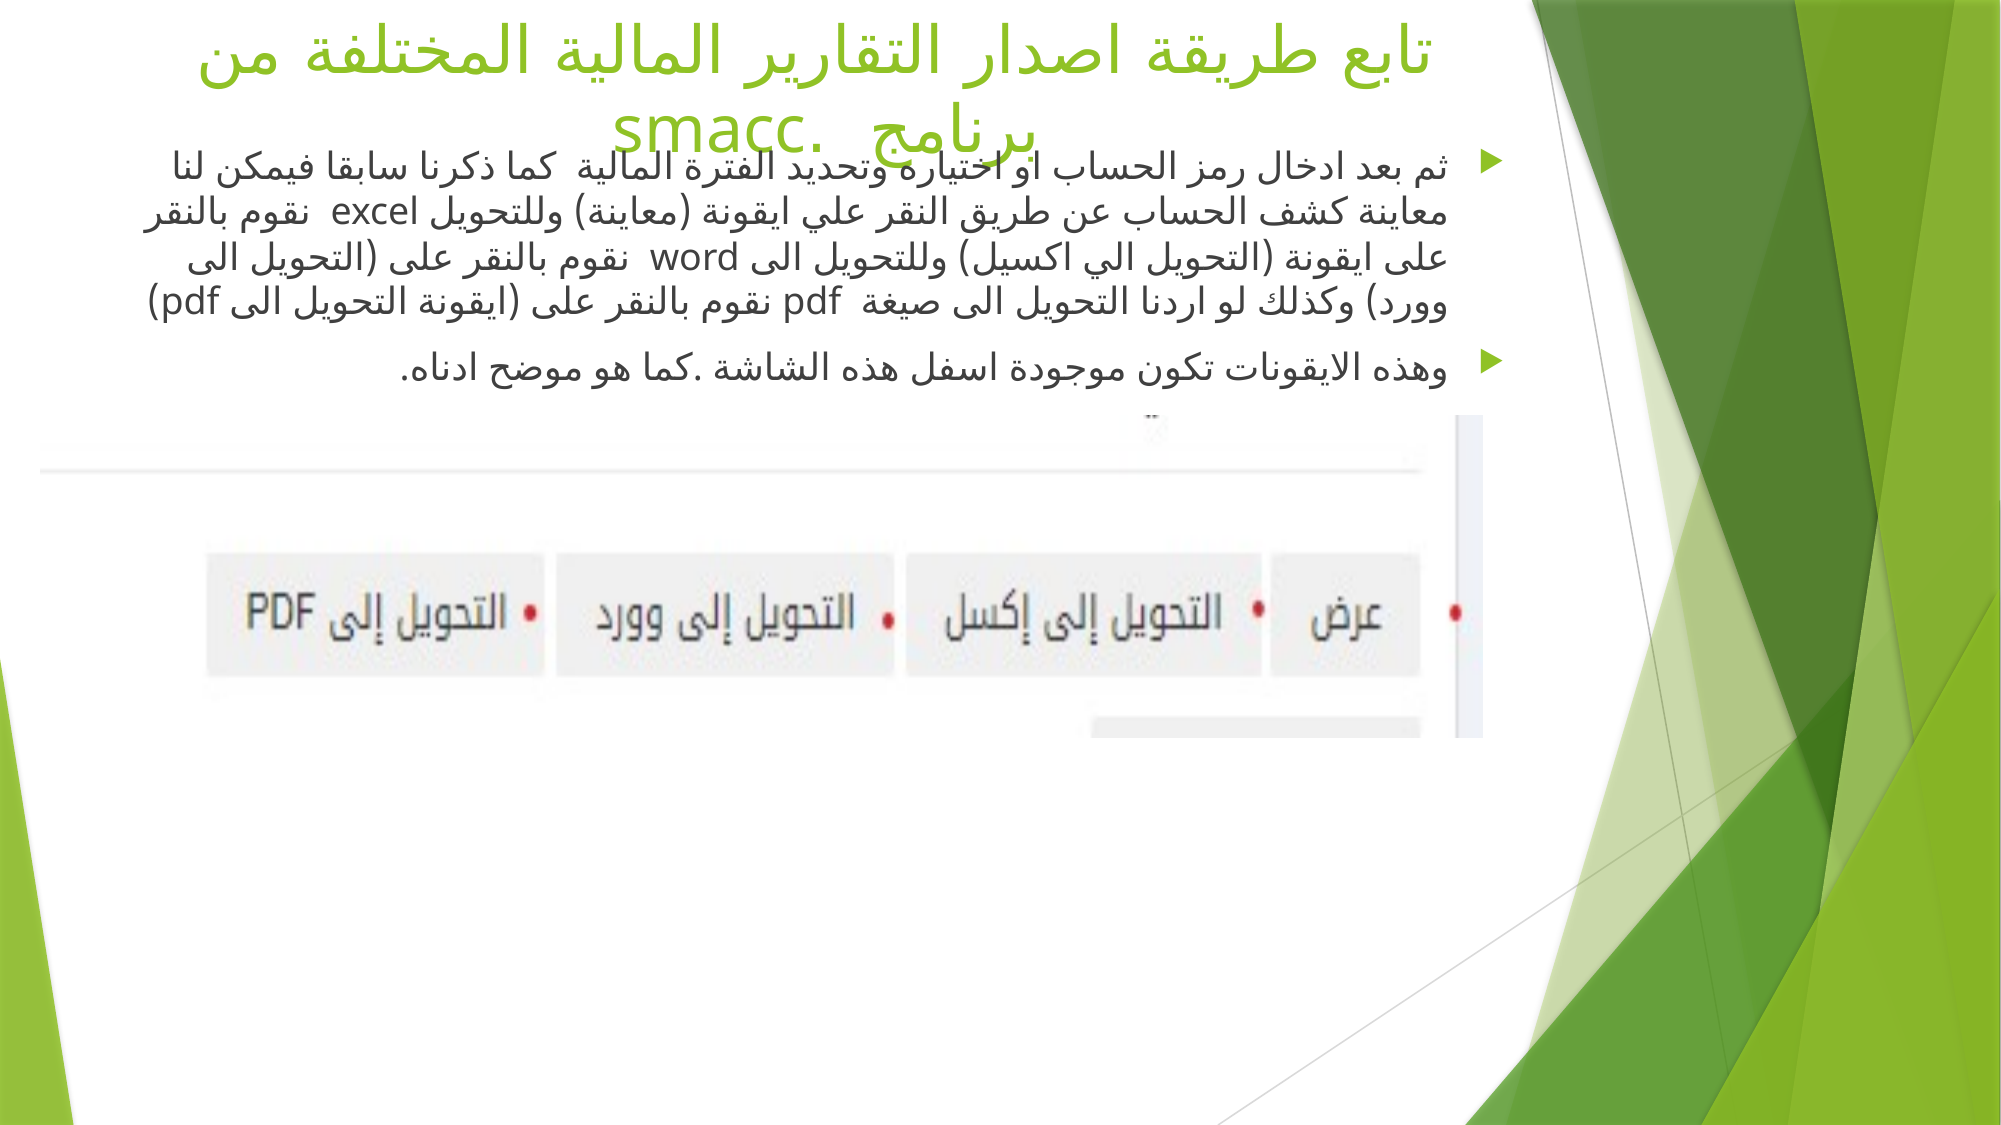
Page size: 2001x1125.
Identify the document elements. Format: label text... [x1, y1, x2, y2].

title تابع طريقة اصدار التقارير المالية المختلفة من برنامج .smacc [111, 0, 1522, 135]
list ثم بعد ادخال رمز الحساب او اختياره وتحديد الفترة المالية كما ذكرنا سابقا فيمكن لنا معاينة كشف الحساب عن طريق النقر علي ايقونة (معاينة) وللتحويل excel نقوم بالنقر على ايقونة (التحويل الي اكسيل) وللتحويل الى word نقوم بالنقر على (التحويل الى وورد) وكذلك لو اردنا التحويل الى صيغة pdf نقوم بالنقر على (ايقونة التحويل الى pdf) وهذه الايقونات تكون موجودة اسفل هذه الشاشة .كما هو موضح ادناه. [111, 135, 1522, 992]
picture [40, 415, 1484, 738]
